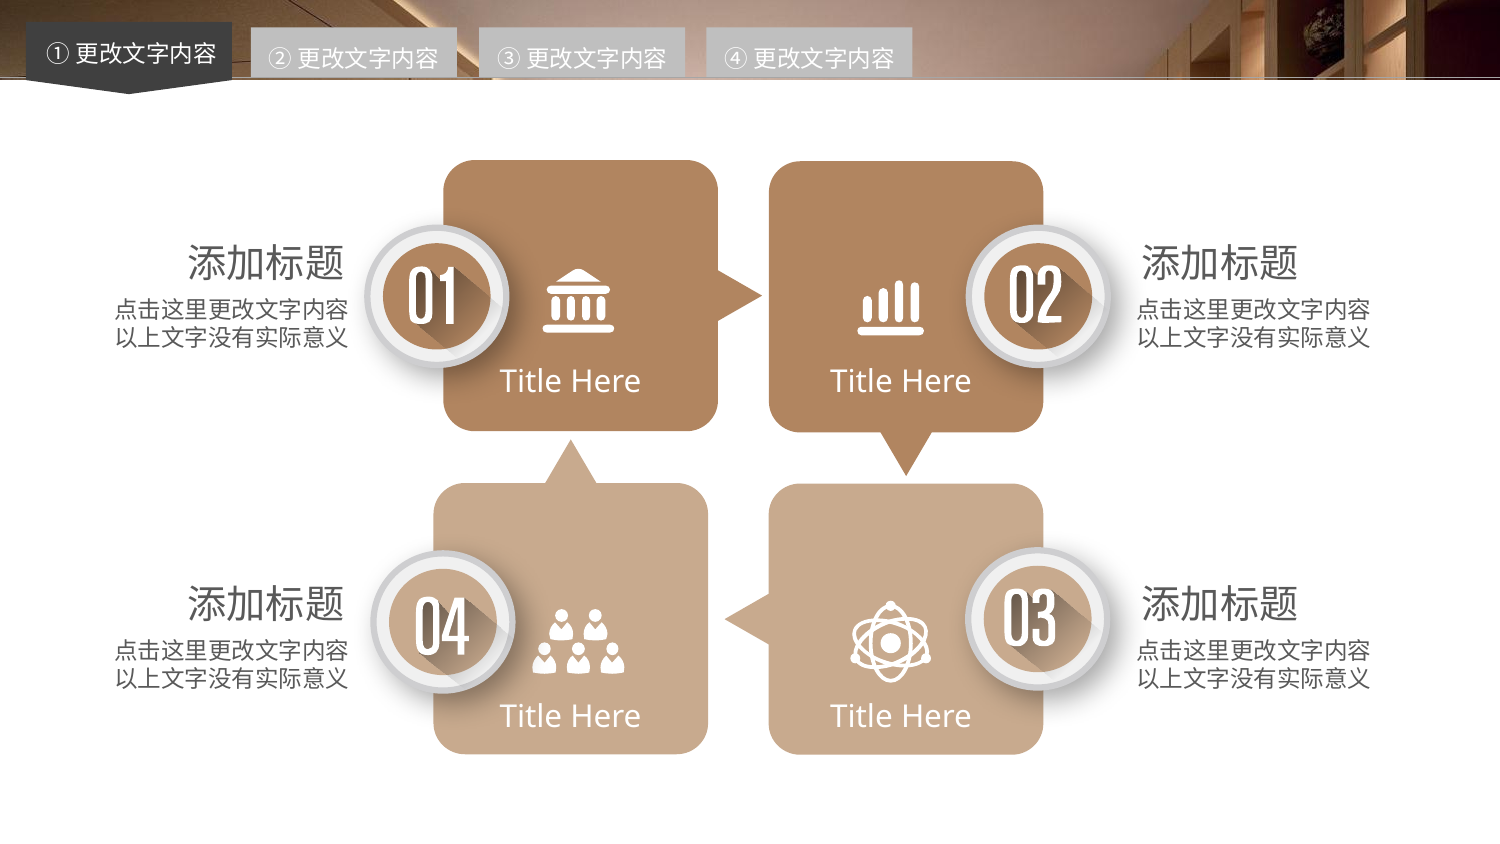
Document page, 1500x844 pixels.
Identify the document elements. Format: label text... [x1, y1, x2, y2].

picture [0, 0, 1500, 27]
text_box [968, 550, 1108, 688]
text_box 点击这里更改文字内容 以上文字没有实际意义 [1113, 628, 1395, 700]
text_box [968, 227, 1113, 365]
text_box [724, 483, 1044, 755]
text_box 点击这里更改文字内容 以上文字没有实际意义 [1113, 287, 1395, 359]
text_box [373, 553, 521, 691]
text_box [768, 161, 1044, 477]
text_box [0, 21, 292, 95]
text_box 添加标题 [1130, 232, 1310, 287]
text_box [443, 160, 763, 432]
text_box 添加标题 [176, 573, 356, 628]
text_box 添加标题 [176, 232, 356, 287]
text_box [292, 27, 1500, 78]
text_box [433, 439, 709, 755]
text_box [367, 227, 510, 365]
text_box 添加标题 [1130, 573, 1310, 628]
text_box 点击这里更改文字内容 以上文字没有实际意义 [91, 628, 373, 700]
text_box 点击这里更改文字内容 以上文字没有实际意义 [91, 287, 367, 359]
